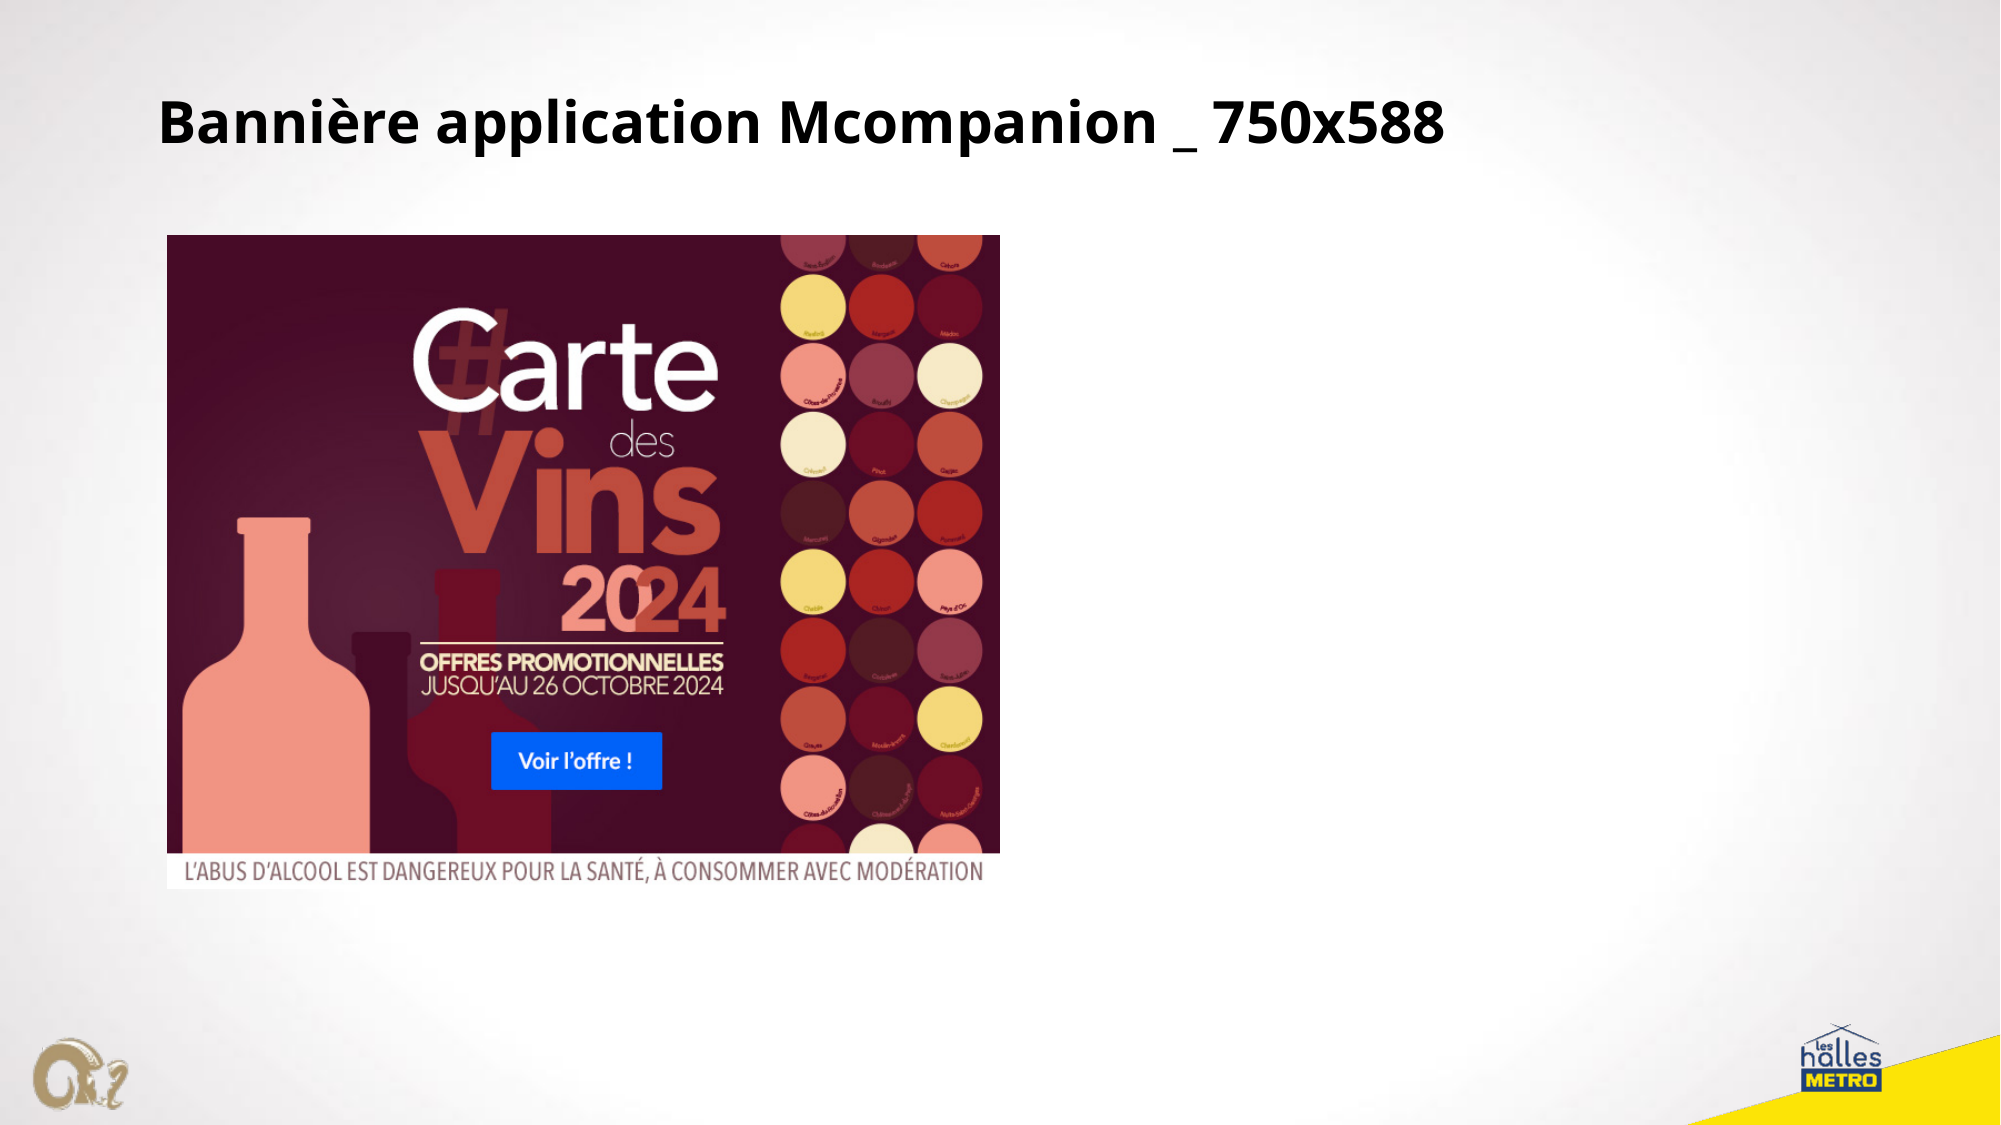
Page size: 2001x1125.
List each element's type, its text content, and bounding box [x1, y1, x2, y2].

picture [0, 0, 2001, 1125]
text_box Bannière application Mcompanion _ 750x588 [143, 78, 1791, 163]
